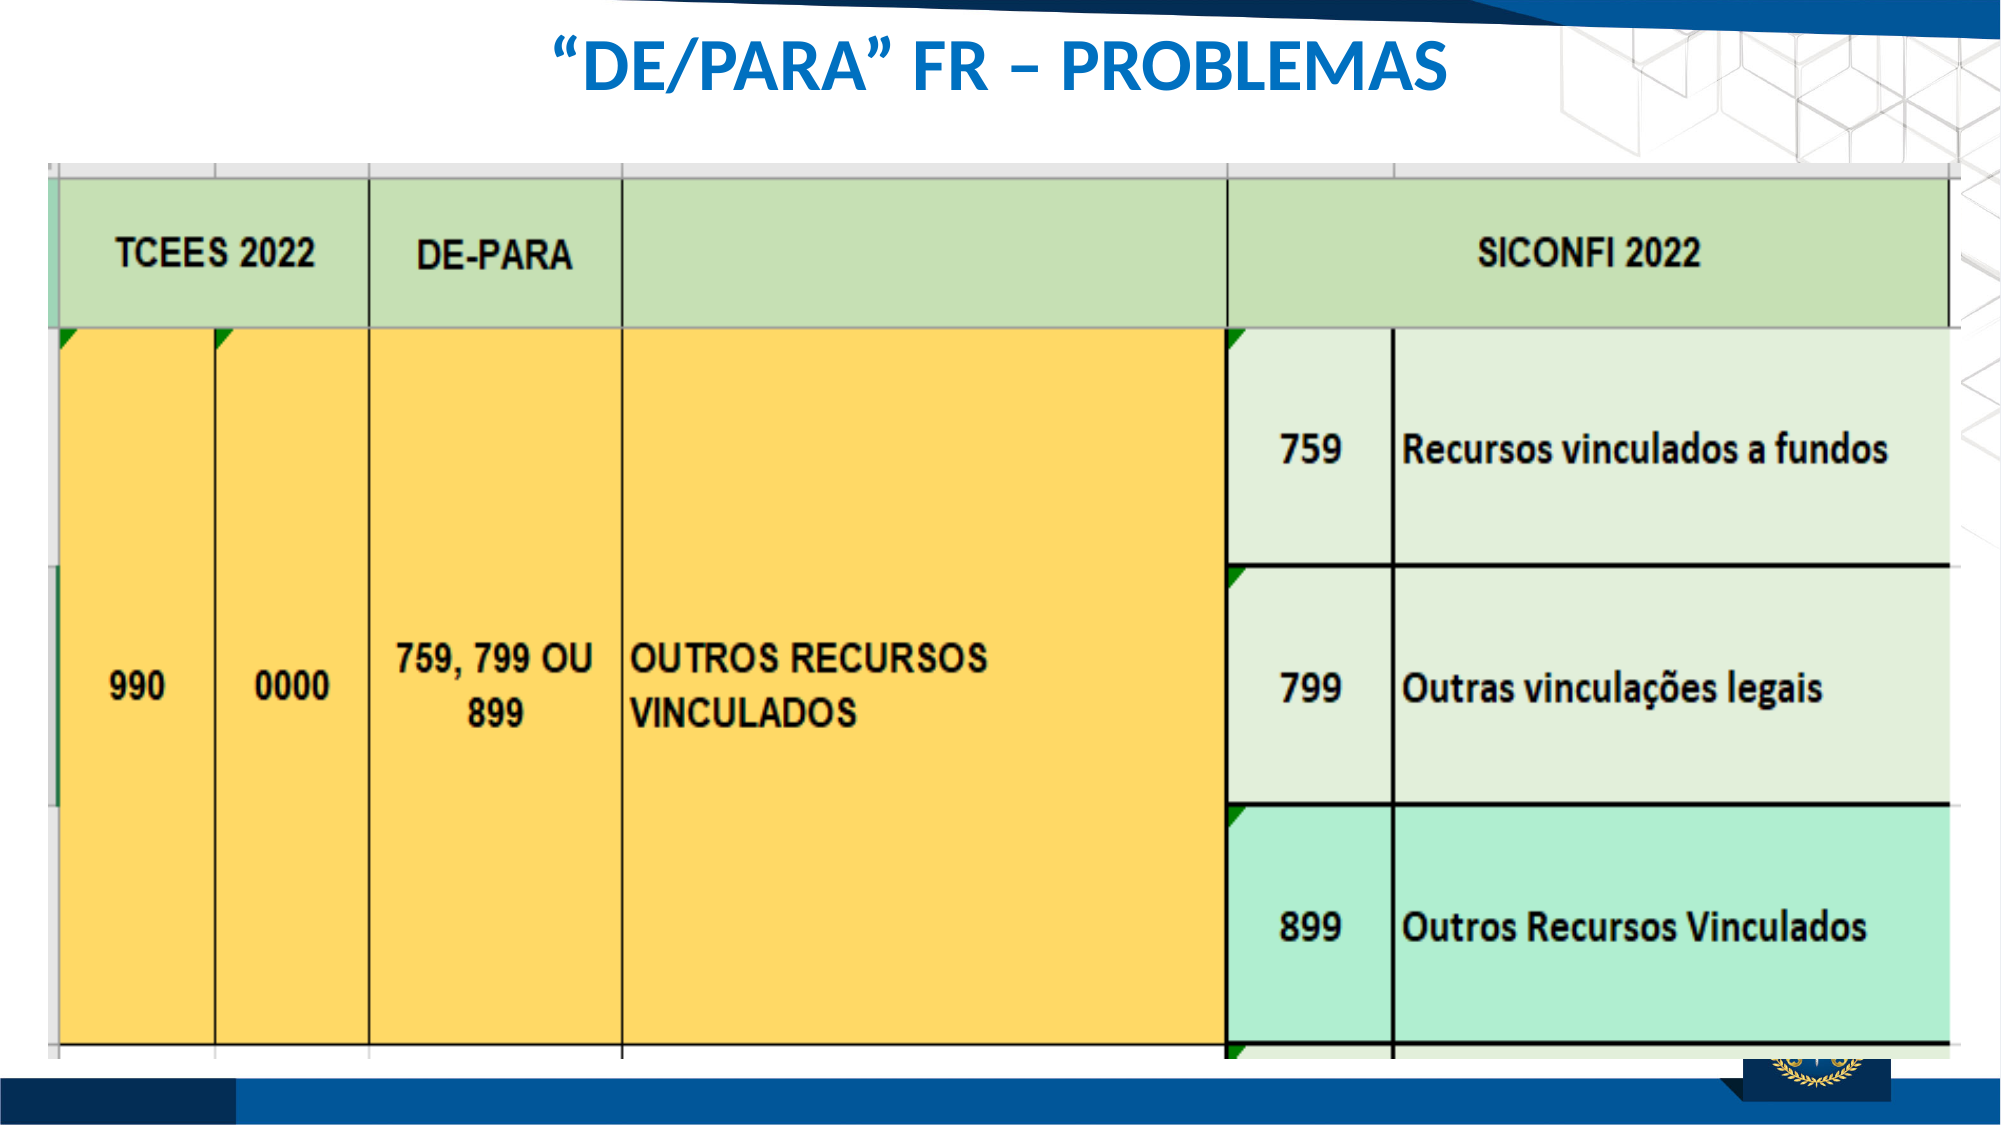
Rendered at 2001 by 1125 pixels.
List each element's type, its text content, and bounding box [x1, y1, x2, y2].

picture [0, 0, 2001, 1125]
text_box “DE/PARA” FR – PROBLEMAS [108, 7, 1892, 113]
